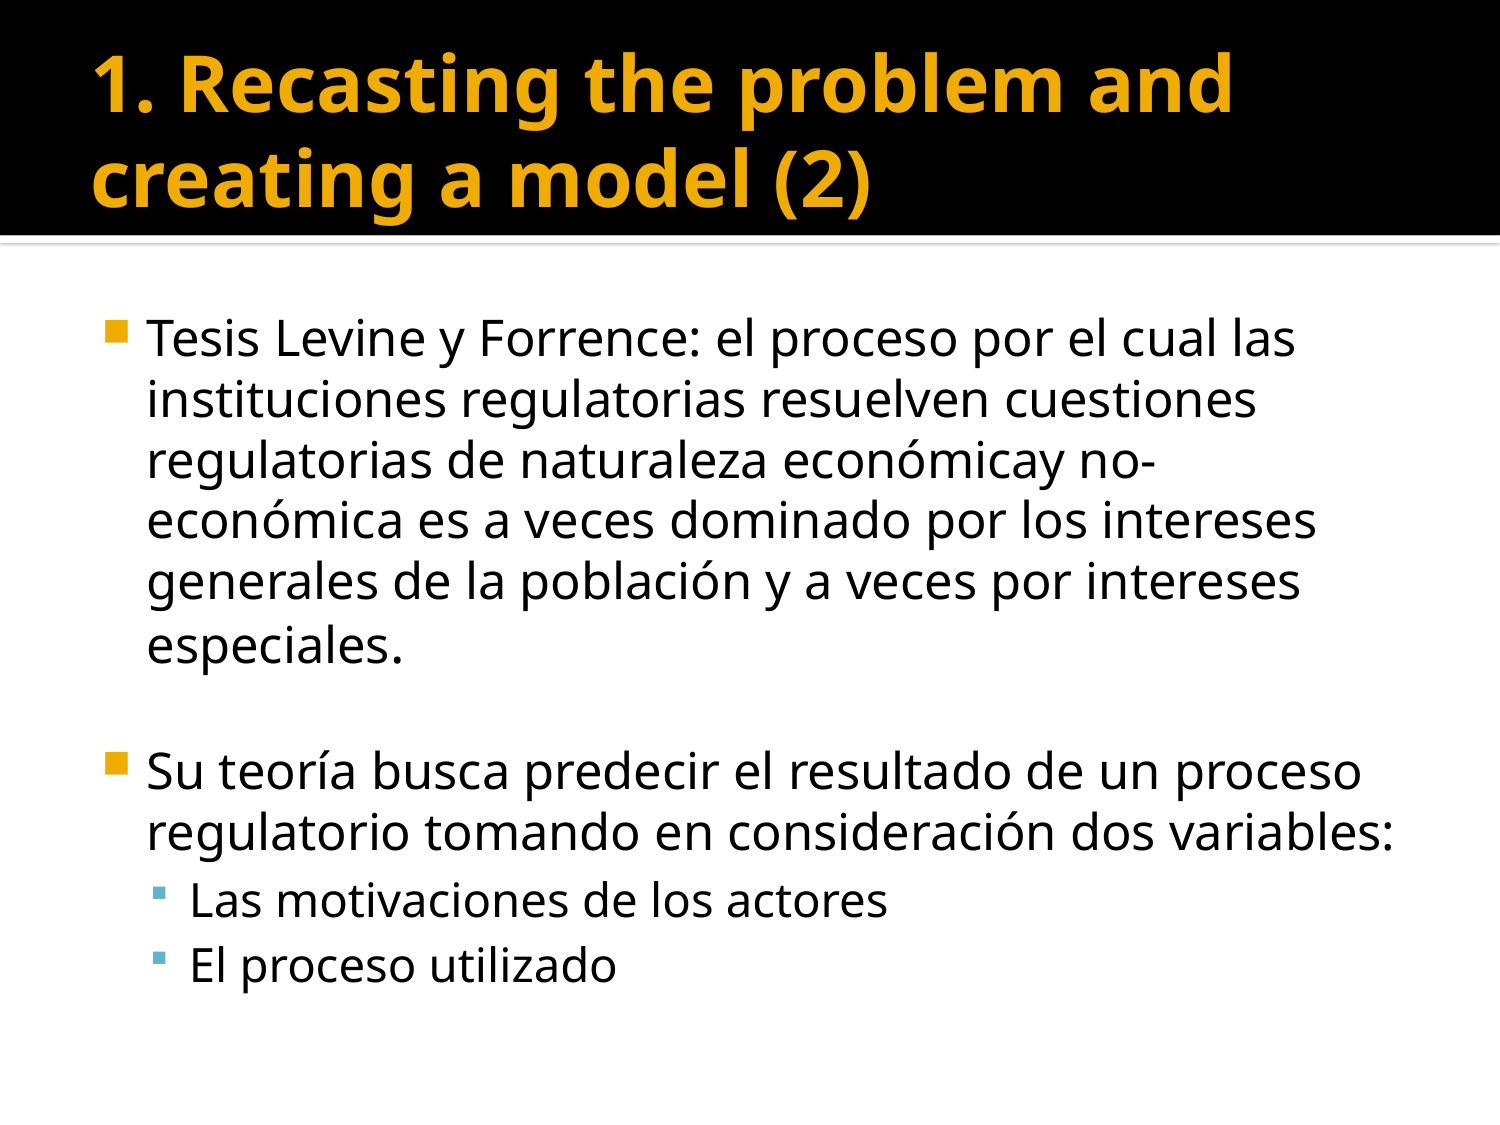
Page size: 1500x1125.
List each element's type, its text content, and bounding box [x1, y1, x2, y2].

list Tesis Levine y Forrence: el proceso por el cual las instituciones regulatorias resuelven cuestiones regulatorias de naturaleza económicay no-económica es a veces dominado por los intereses generales de la población y a veces por intereses especiales. Su teoría busca predecir el resultado de un proceso regulatorio tomando en consideración dos variables: Las motivaciones de los actores El proceso utilizado [75, 291, 1425, 1050]
title 1. Recasting the problem and creating a model (2) [75, 25, 1425, 231]
